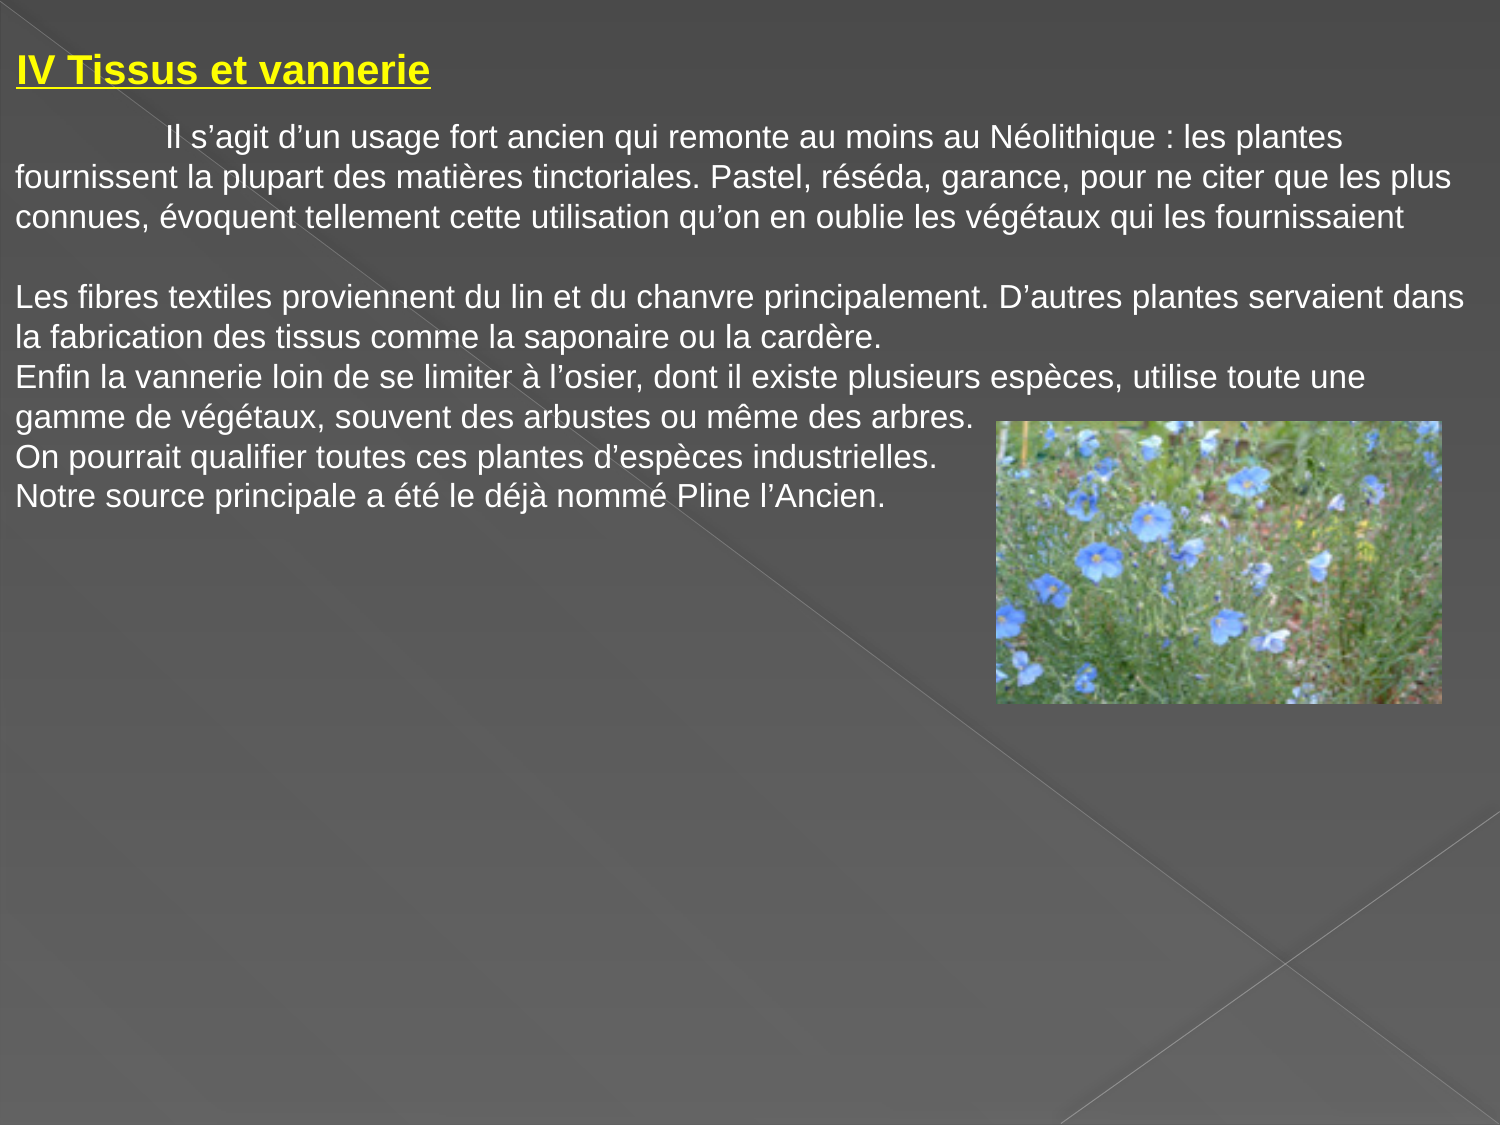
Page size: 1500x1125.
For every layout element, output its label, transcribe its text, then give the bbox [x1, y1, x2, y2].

picture [995, 421, 1442, 704]
text_box IV Tissus et vannerie [1, 35, 446, 107]
text_box Il s’agit d’un usage fort ancien qui remonte au moins au Néolithique : les plantes fournissent la plupart des matières tinctoriales. Pastel, réséda, garance, pour ne citer que les plus connues, évoquent tellement cette utilisation qu’on en oublie les végétaux qui les fournissaient Les fibres textiles proviennent du lin et du chanvre principalement. D’autres plantes servaient dans la fabrication des tissus comme la saponaire ou la cardère. Enfin la vannerie loin de se limiter à l’osier, dont il existe plusieurs espèces, utilise toute une gamme de végétaux, souvent des arbustes ou même des arbres. On pourrait qualifier toutes ces plantes d’espèces industrielles. Notre source principale a été le déjà nommé Pline l’Ancien. [0, 107, 1500, 522]
